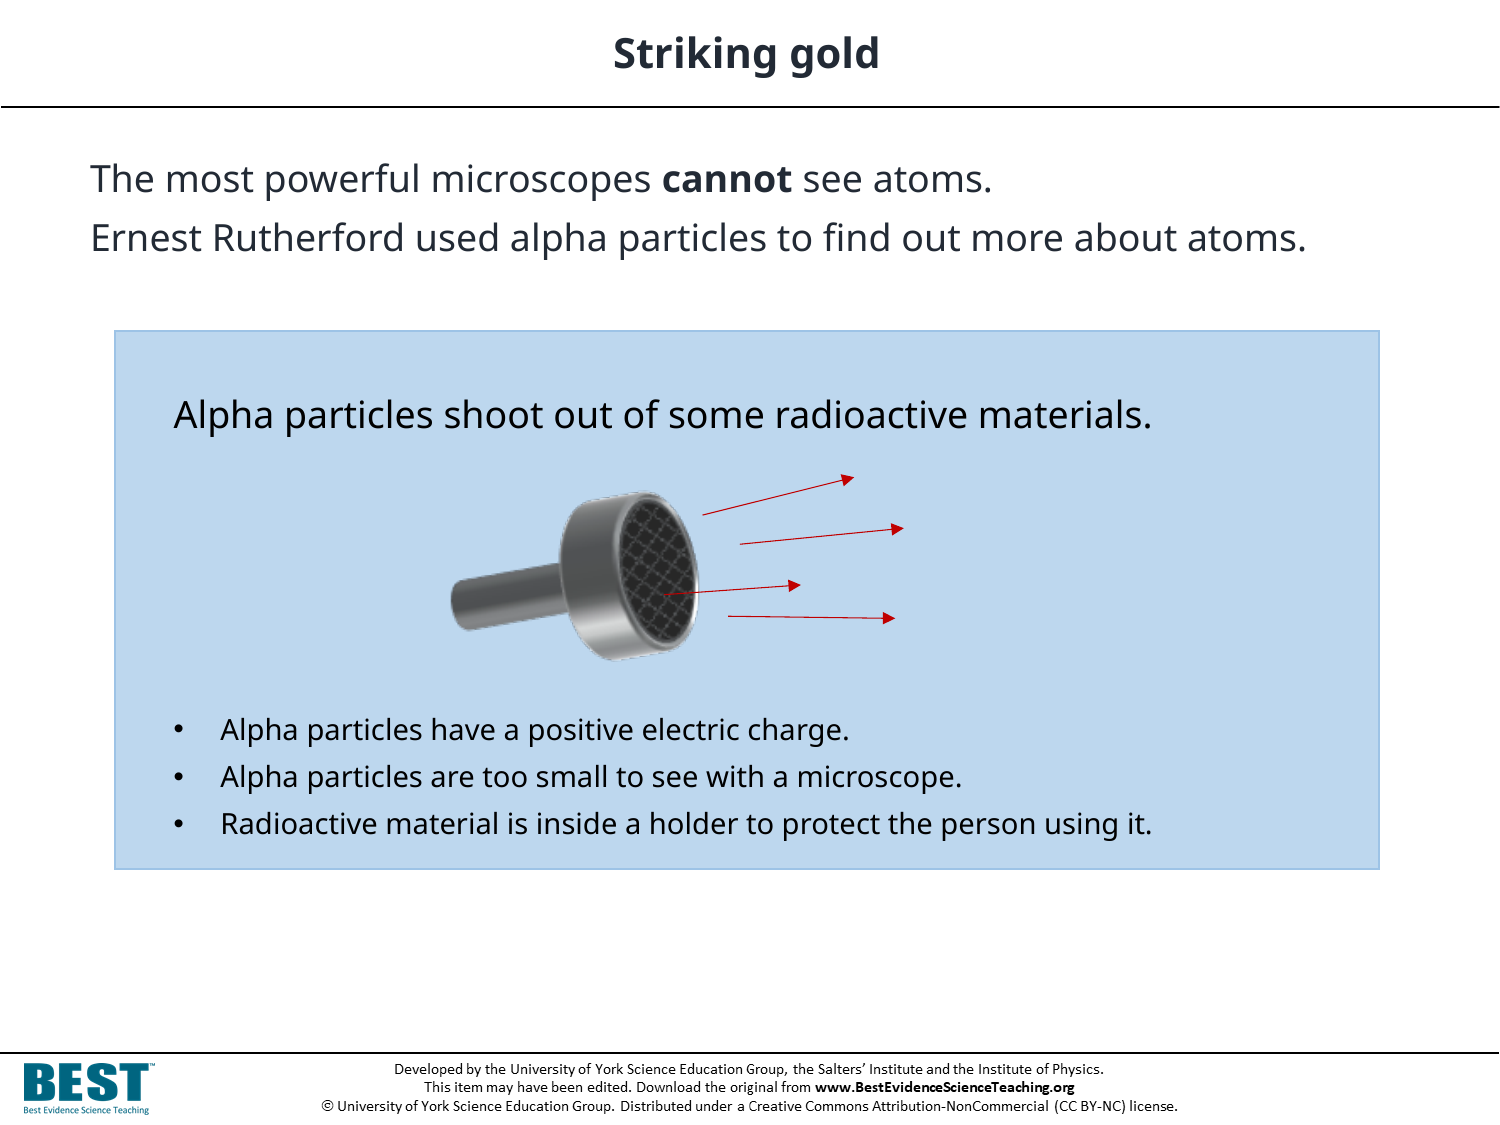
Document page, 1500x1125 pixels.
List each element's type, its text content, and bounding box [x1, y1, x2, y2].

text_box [114, 331, 1380, 870]
text_box Striking gold [23, 4, 1471, 99]
picture [0, 106, 1500, 1125]
